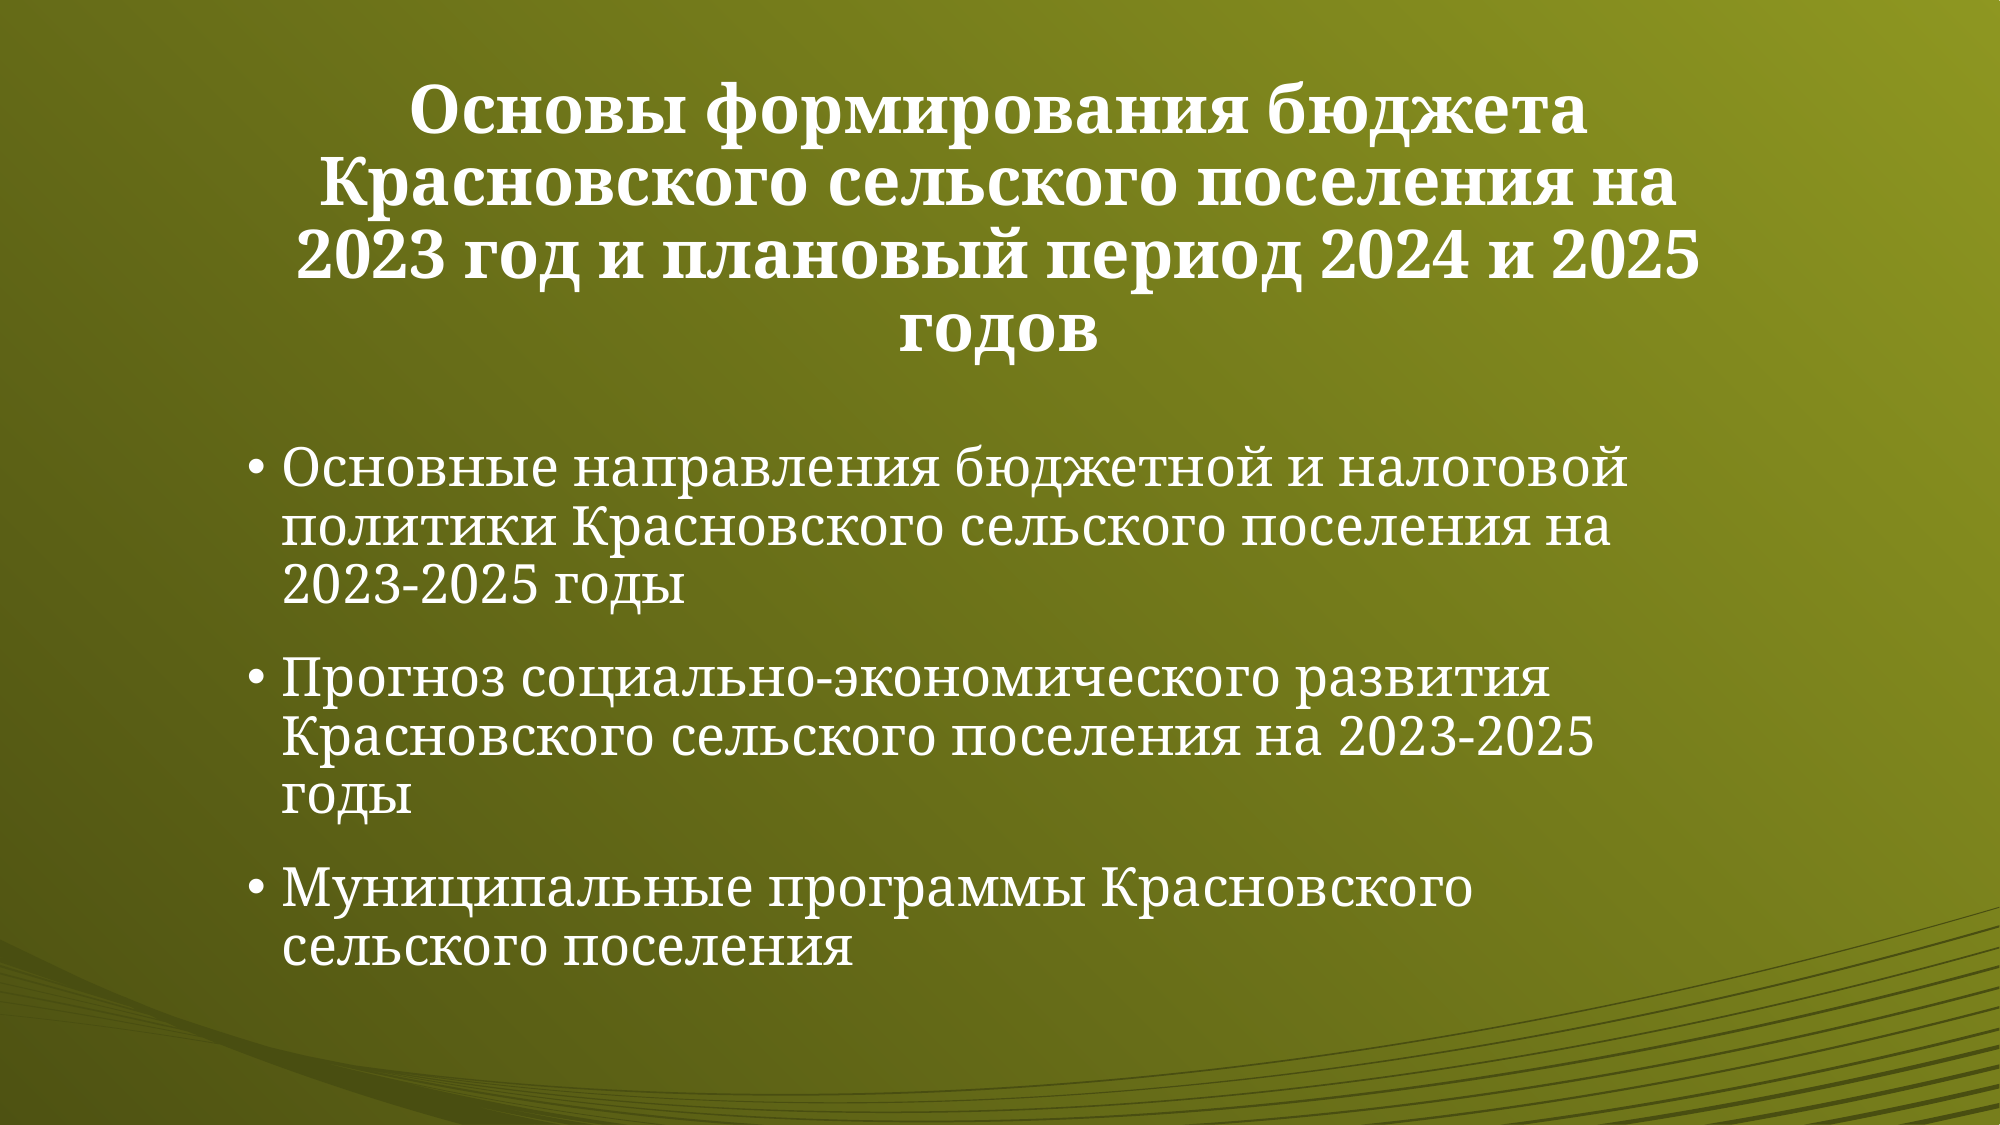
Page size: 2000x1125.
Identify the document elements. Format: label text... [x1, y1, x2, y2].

list Основные направления бюджетной и налоговой политики Красновского сельского поселения на 2023-2025 годы Прогноз социально-экономического развития Красновского сельского поселения на 2023-2025 годы Муниципальные программы Красновского сельского поселения [231, 432, 1750, 988]
title Основы формирования бюджета Красновского сельского поселения на 2023 год и плановый период 2024 и 2025 годов [249, 65, 1750, 374]
